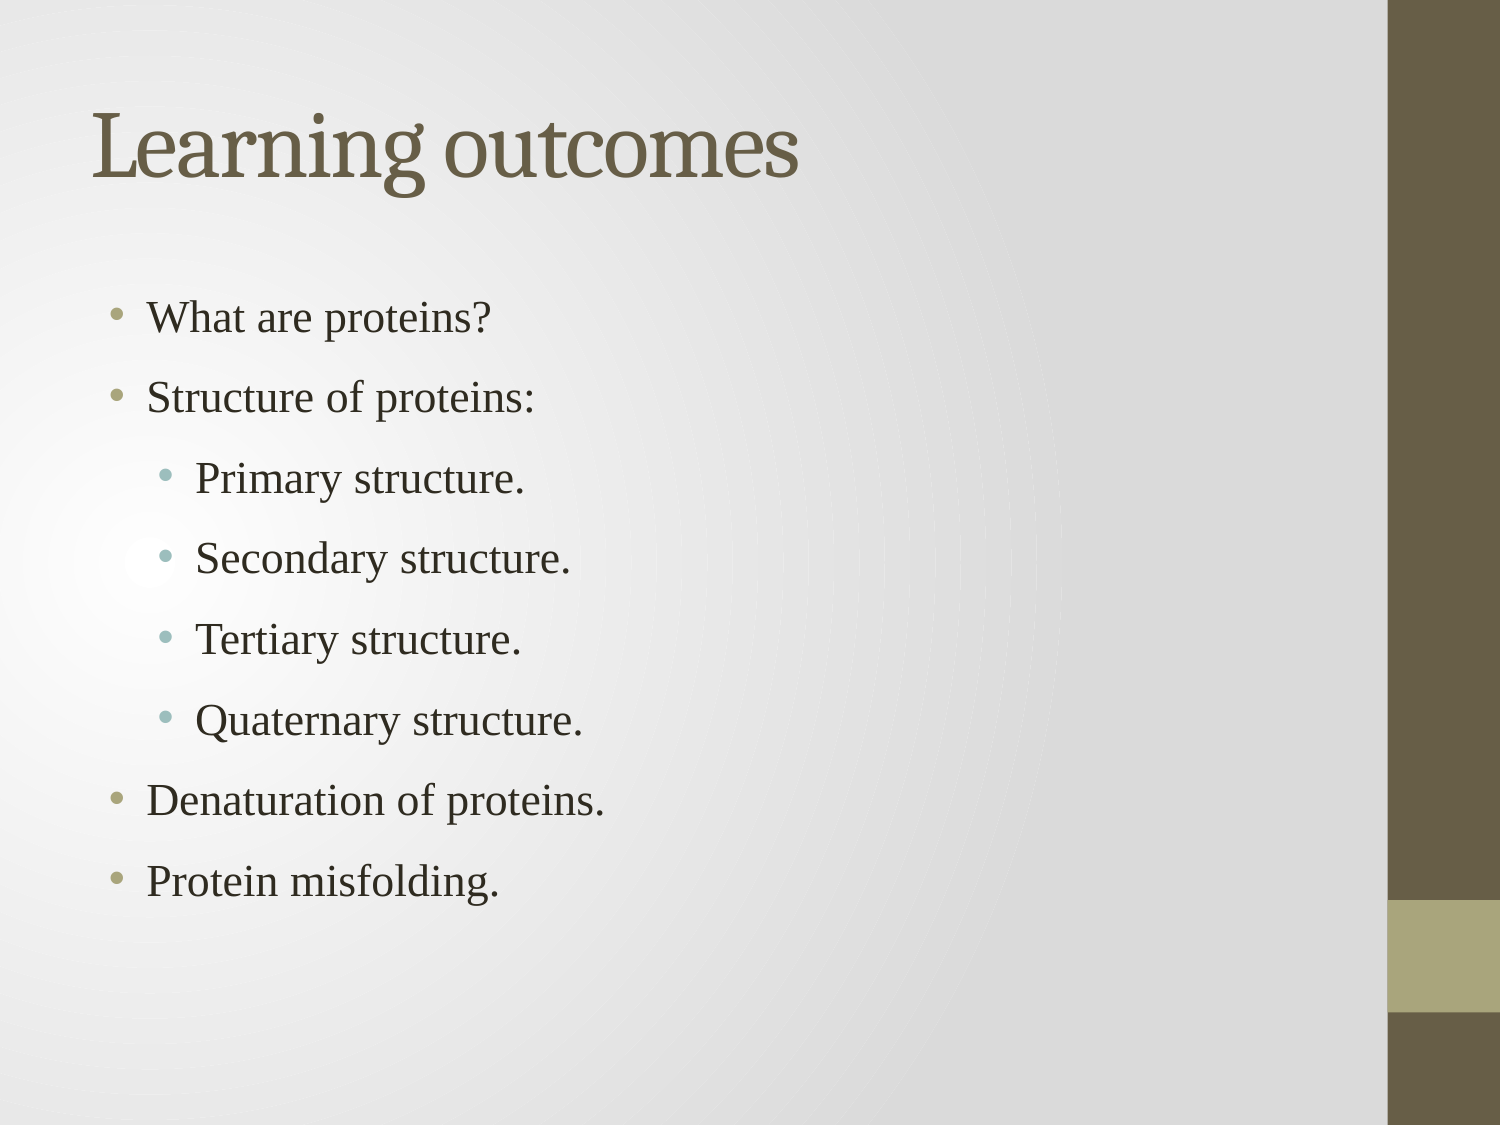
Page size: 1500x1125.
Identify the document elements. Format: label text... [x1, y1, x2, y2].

list What are proteins? Structure of proteins: Primary structure. Secondary structure. Tertiary structure. Quaternary structure. Denaturation of proteins. Protein misfolding. [75, 262, 1325, 1050]
title Learning outcomes [75, 45, 1325, 233]
